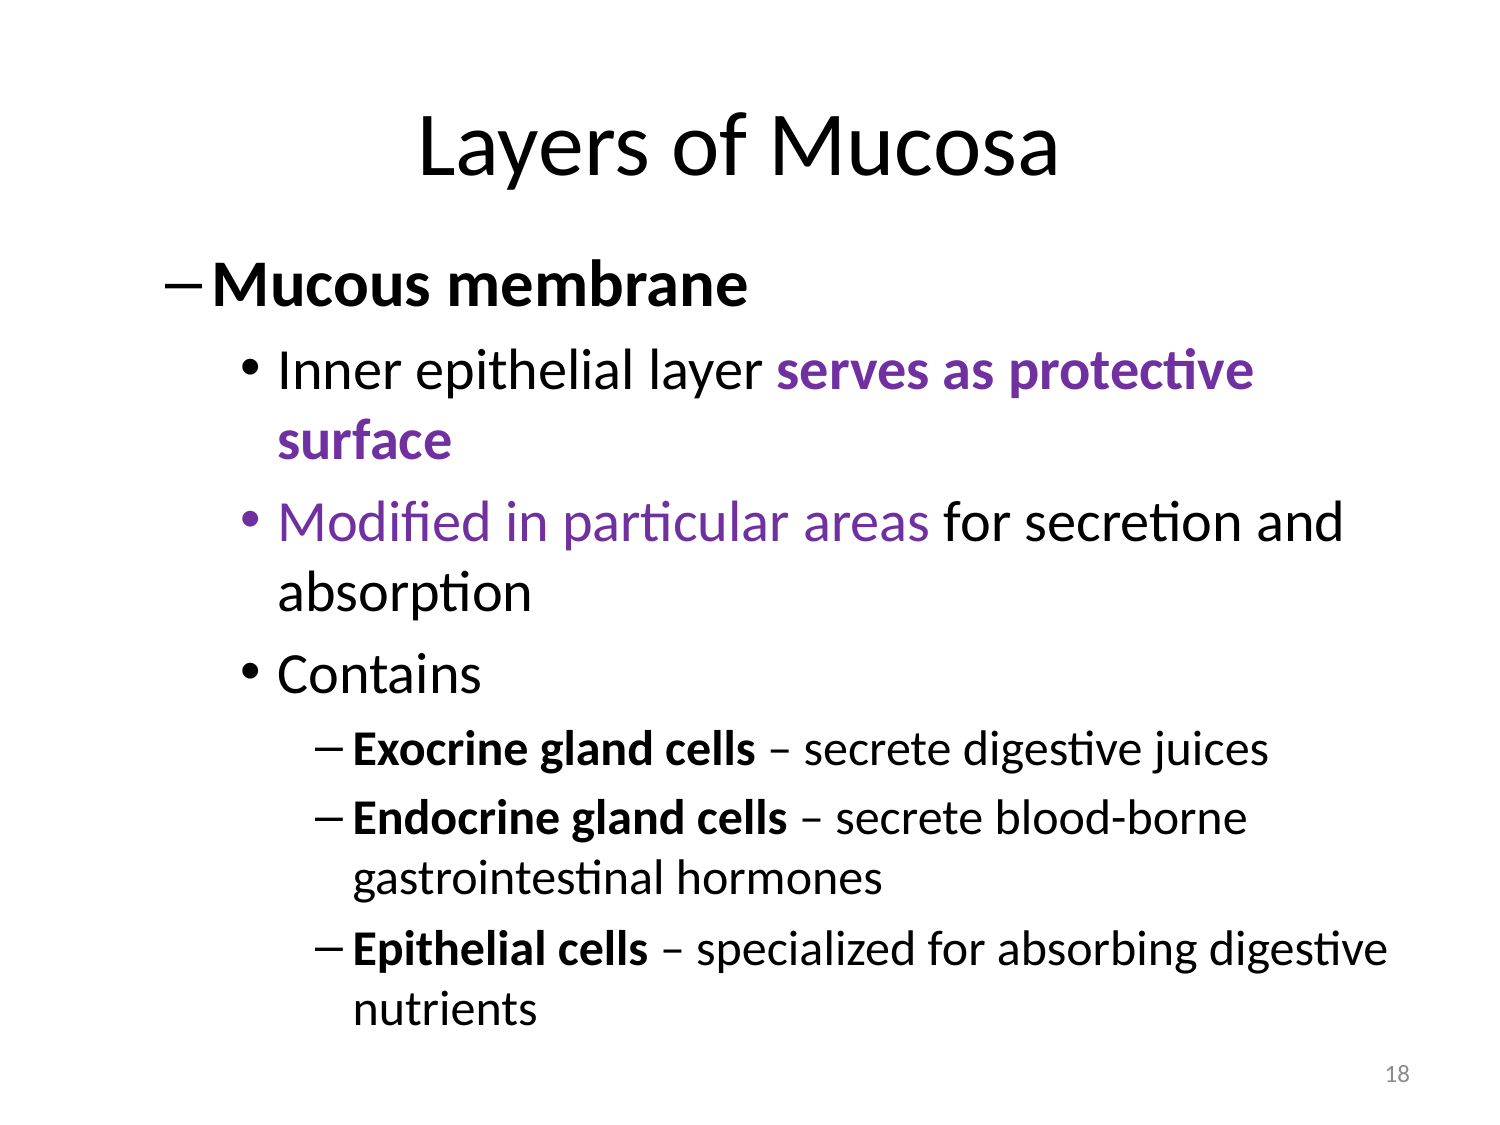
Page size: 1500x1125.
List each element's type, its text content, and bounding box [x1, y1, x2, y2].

title Layers of Mucosa [75, 45, 1425, 232]
slide_number 18 [1074, 1042, 1425, 1103]
list Mucous membrane Inner epithelial layer serves as protective surface Modified in particular areas for secretion and absorption Contains Exocrine gland cells – secrete digestive juices Endocrine gland cells – secrete blood-borne gastrointestinal hormones Epithelial cells – specialized for absorbing digestive nutrients [75, 232, 1425, 1043]
